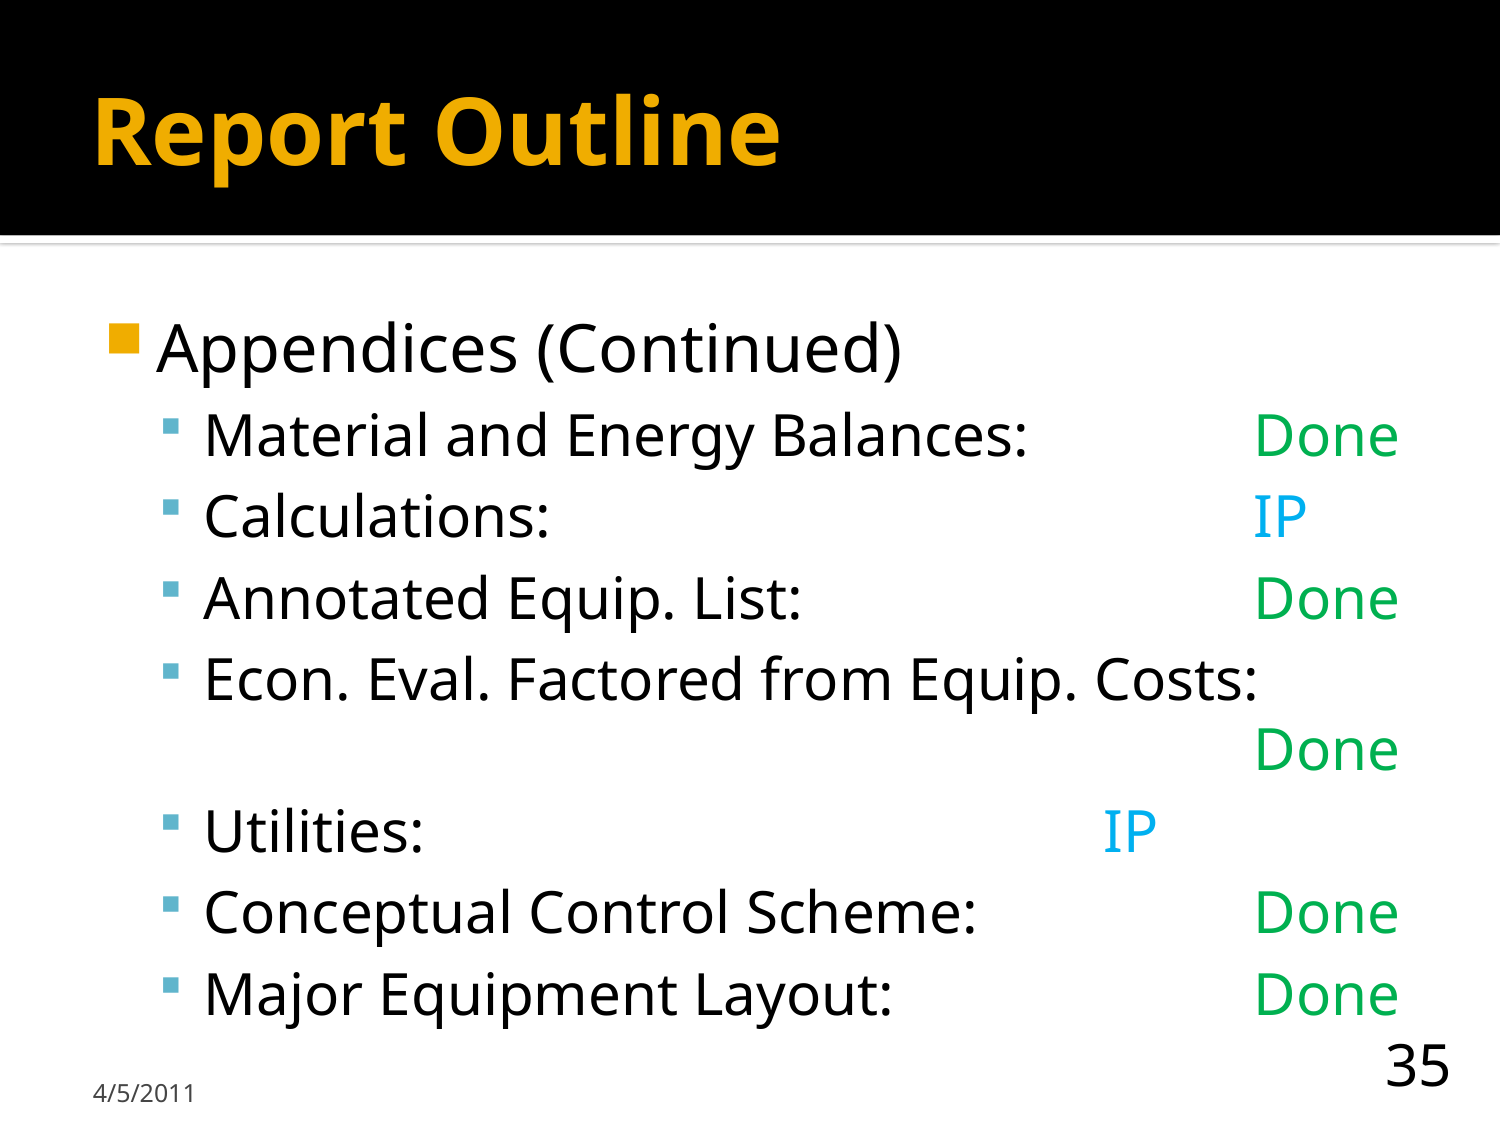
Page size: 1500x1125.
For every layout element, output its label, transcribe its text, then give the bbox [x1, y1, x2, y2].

list Appendices (Continued) Material and Energy Balances: Done Calculations: IP Annotated Equip. List: Done Econ. Eval. Factored from Equip. Costs: Done Utilities: IP Conceptual Control Scheme: Done Major Equipment Layout: Done [75, 291, 1425, 1050]
slide_number 35 [1345, 1062, 1467, 1108]
title Report Outline [75, 25, 1425, 231]
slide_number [75, 1062, 425, 1108]
